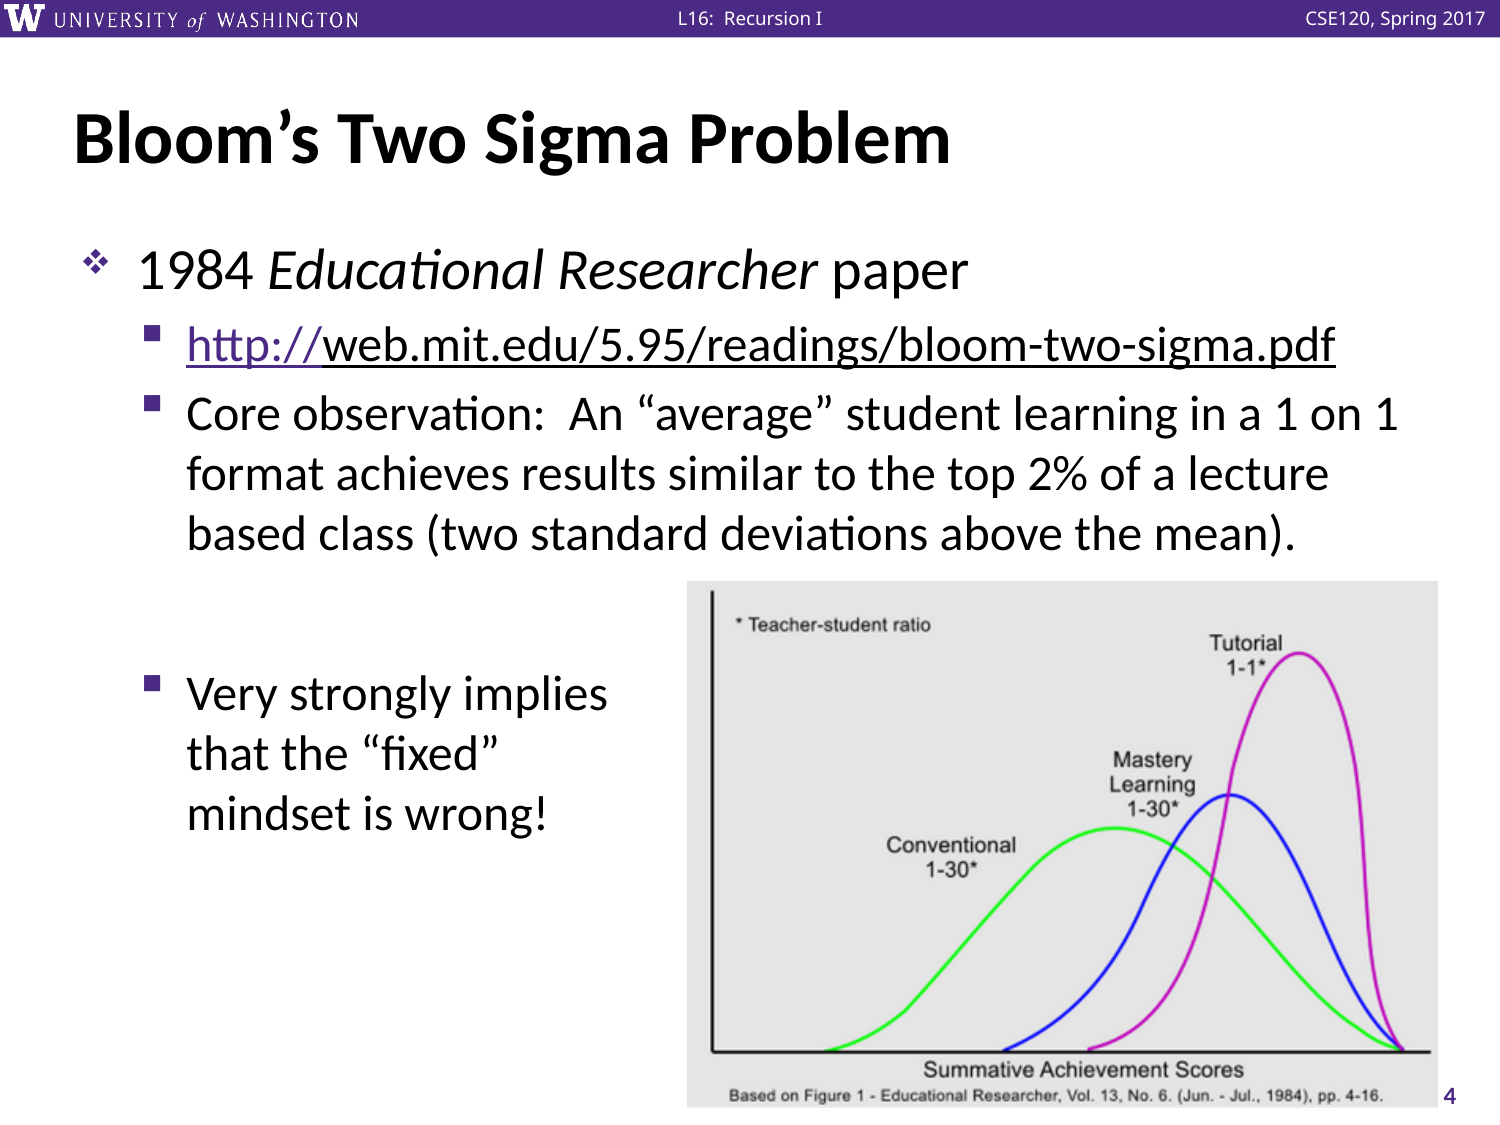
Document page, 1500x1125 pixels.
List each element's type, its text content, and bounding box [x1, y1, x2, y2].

picture [4, 4, 358, 32]
picture [687, 581, 1438, 1109]
slide_number 4 [1400, 1065, 1500, 1125]
list 1984 Educational Researcher paper http://web.mit.edu/5.95/readings/bloom-two-sigma.pdf Core observation: An “average” student learning in a 1 on 1 format achieves results similar to the top 2% of a lecture based class (two standard deviations above the mean). Very strongly implies that the “fixed” mindset is wrong! [64, 223, 1438, 1040]
title Bloom’s Two Sigma Problem [58, 71, 1438, 197]
